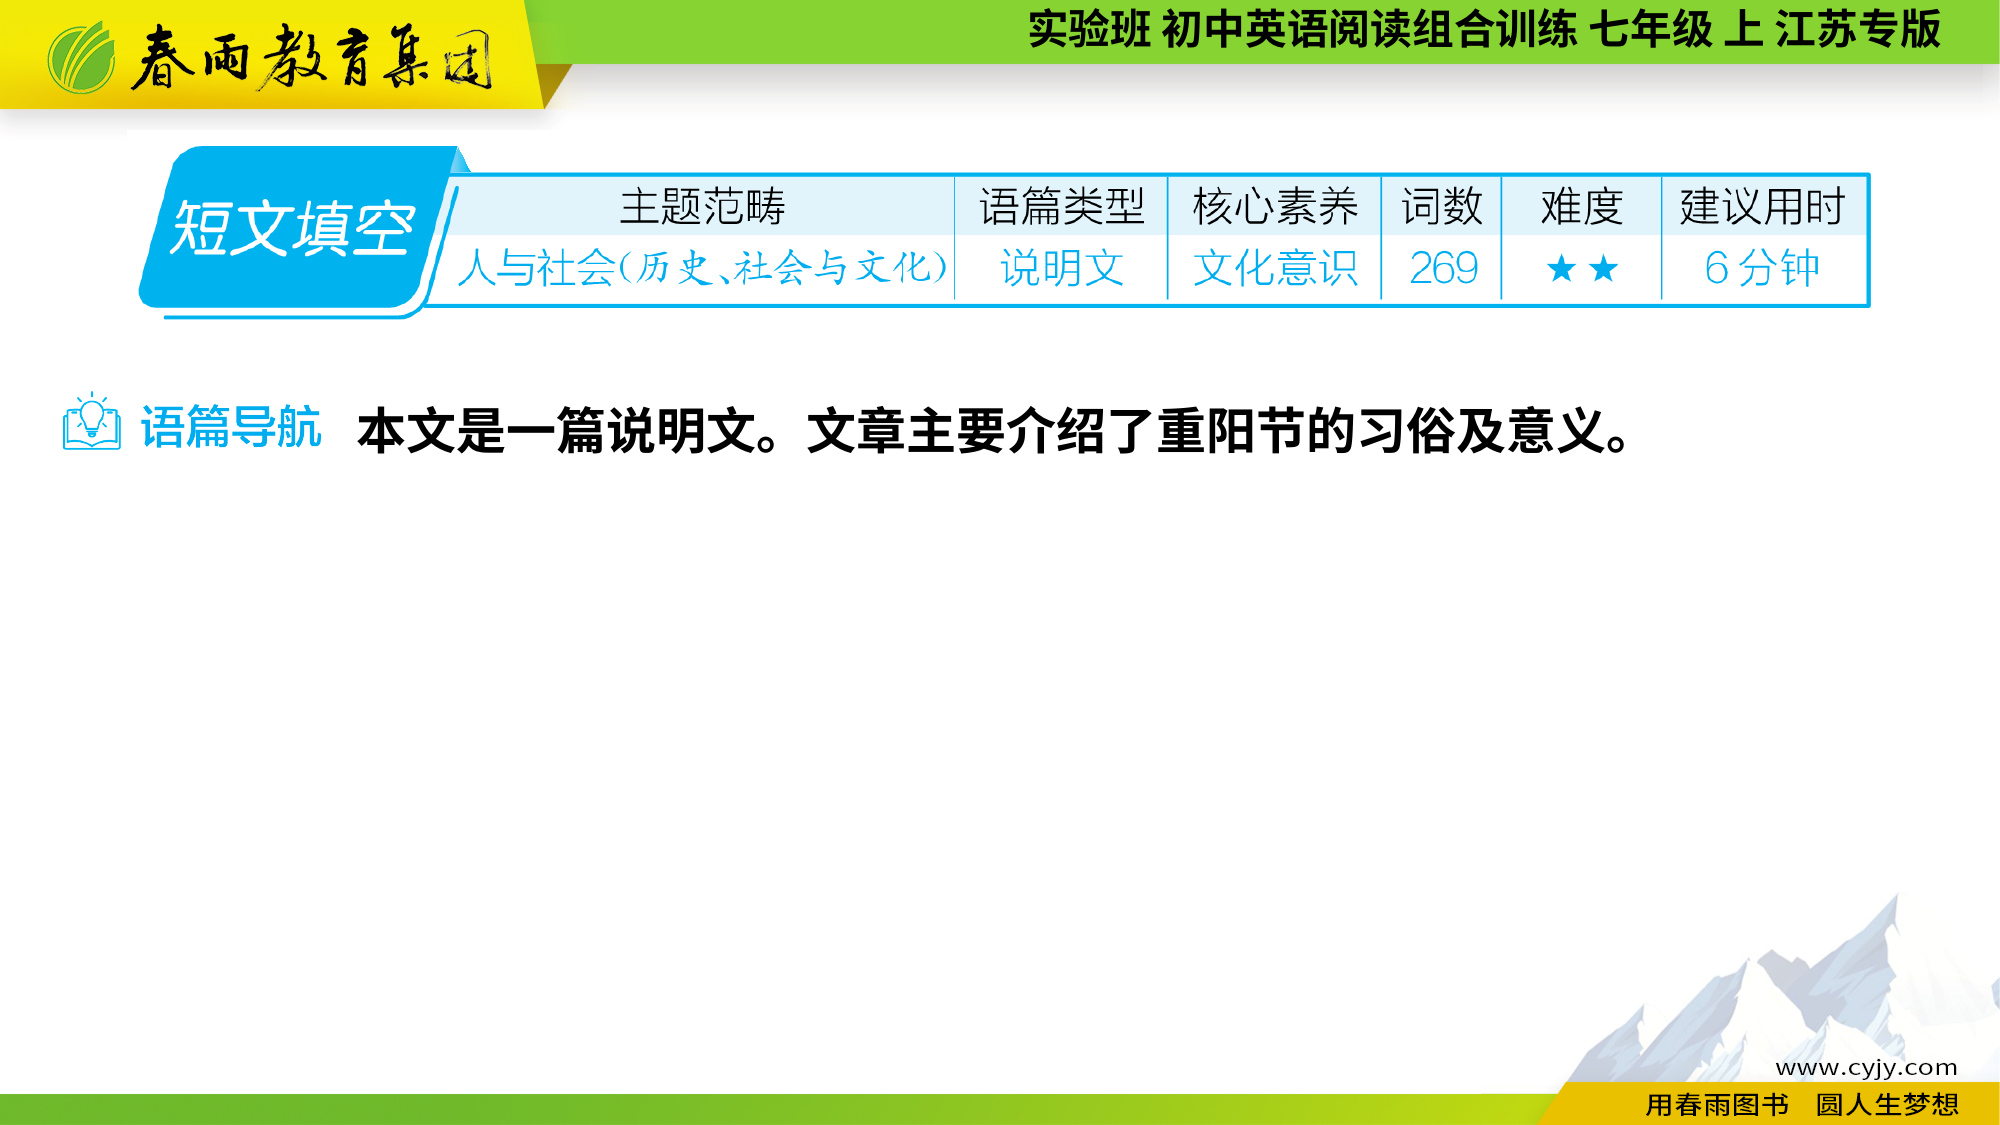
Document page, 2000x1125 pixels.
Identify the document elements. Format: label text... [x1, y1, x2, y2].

picture [0, 0, 2000, 1125]
list 本文是一篇说明文。文章主要介绍了重阳节的习俗及意义。 [59, 361, 1944, 457]
